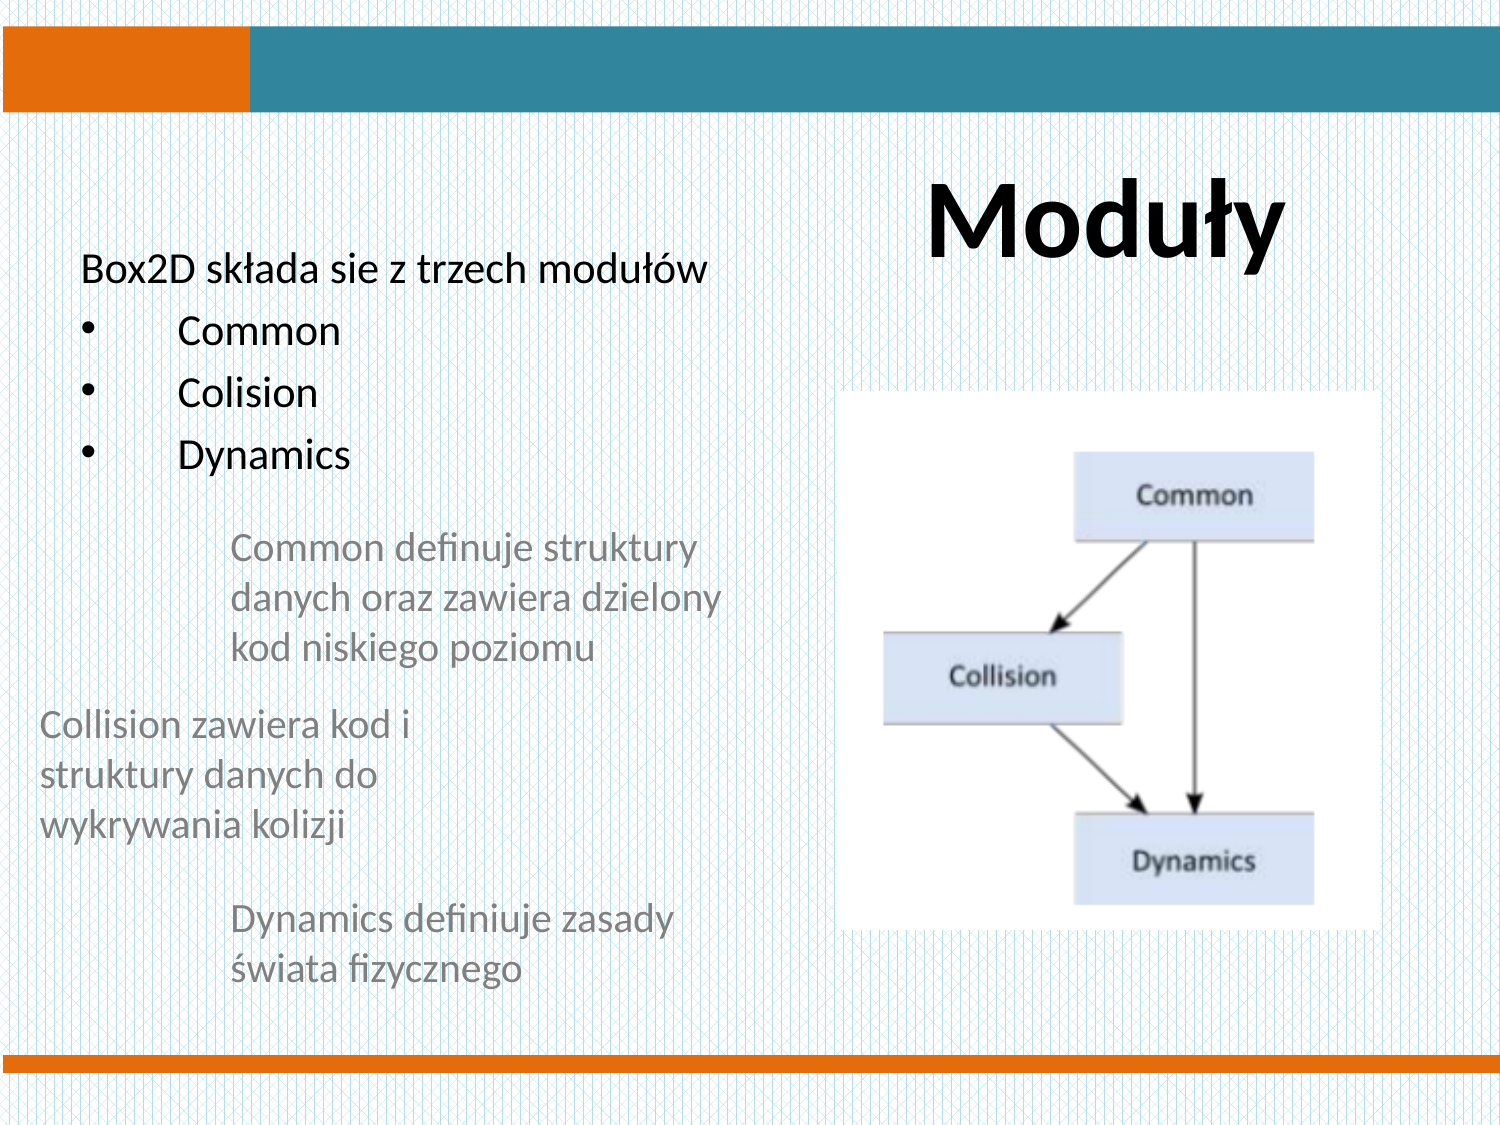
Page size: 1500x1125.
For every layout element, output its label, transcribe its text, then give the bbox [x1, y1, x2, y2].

text_box [1, 1053, 1500, 1075]
text_box [252, 24, 1500, 115]
text_box Box2D składa sie z trzech modułów Common Colision Dynamics [65, 231, 838, 494]
text_box Collision zawiera kod i struktury danych do wykrywania kolizji [24, 688, 563, 854]
text_box [1, 24, 252, 115]
text_box [675, 494, 832, 513]
text_box [838, 362, 1388, 513]
text_box Dynamics definiuje zasady świata fizycznego [215, 883, 754, 998]
text_box [587, 724, 832, 875]
text_box Common definuje struktury danych oraz zawiera dzielony kod niskiego poziomu [215, 512, 754, 678]
picture [837, 390, 1380, 930]
subtitle Moduły [749, 137, 1462, 288]
